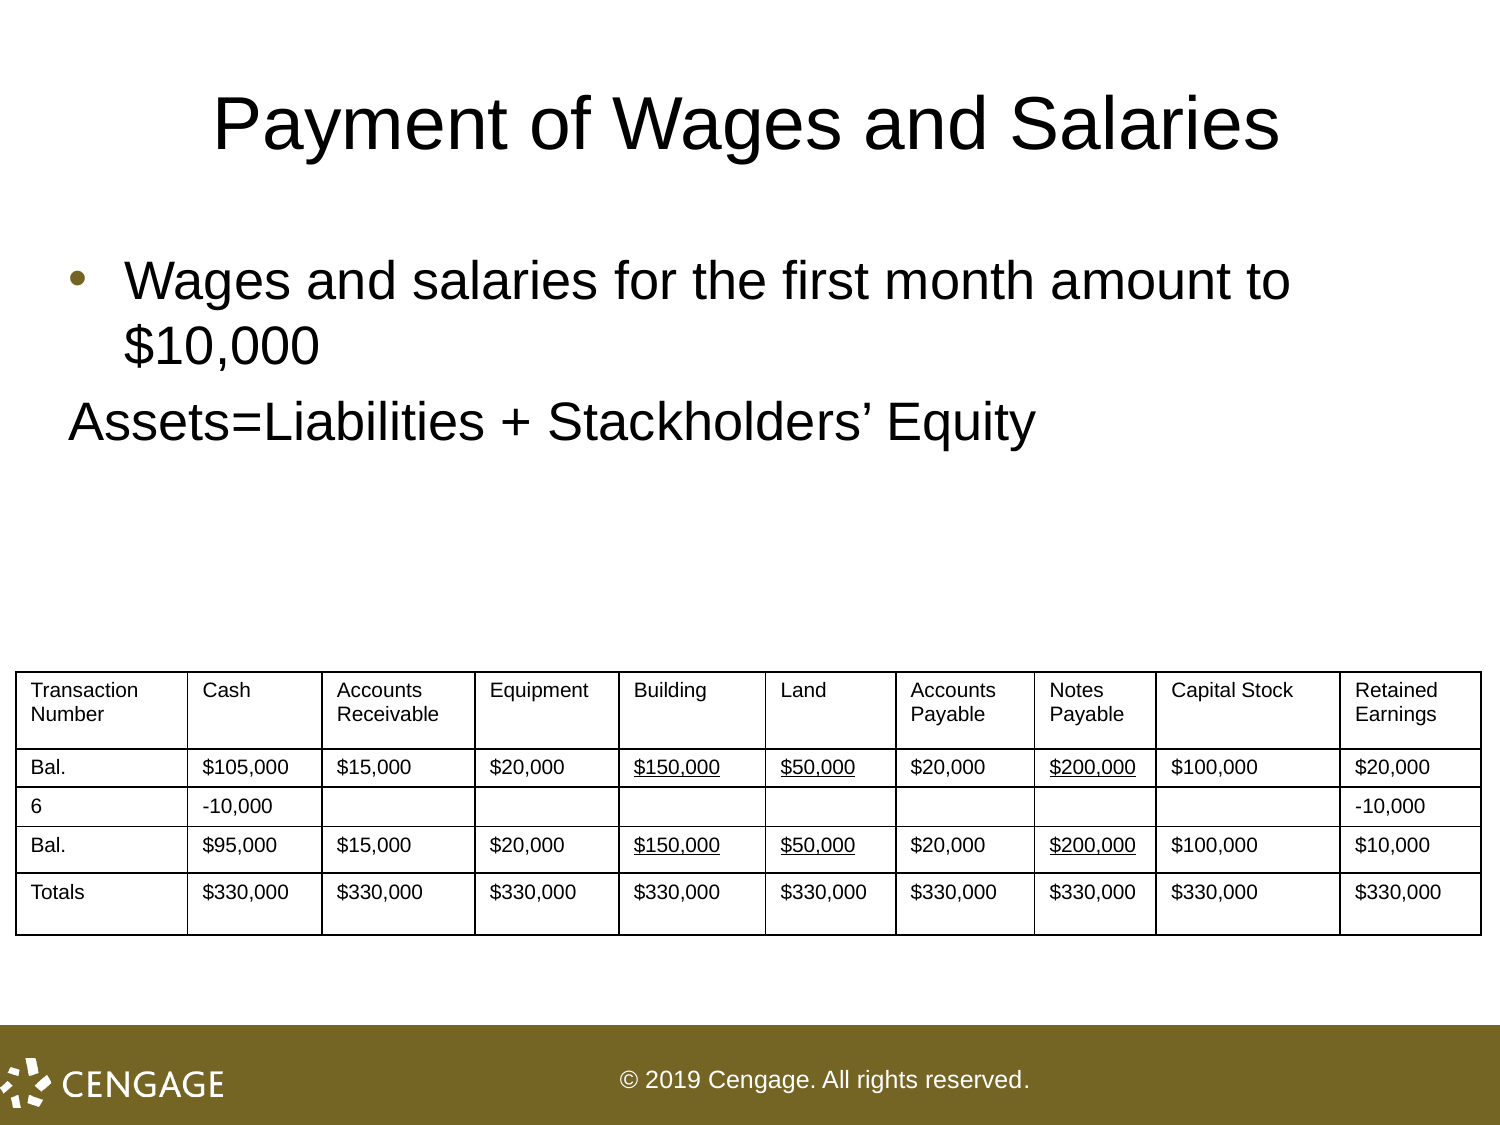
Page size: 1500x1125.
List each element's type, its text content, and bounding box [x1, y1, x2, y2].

title Payment of Wages and Salaries [88, 39, 1406, 200]
table_cell $330,000 [766, 874, 895, 934]
table_header Building [620, 673, 765, 748]
table_cell [1035, 788, 1155, 826]
table_cell 6 [17, 788, 187, 826]
table_cell $330,000 [188, 874, 321, 934]
list Wages and salaries for the first month amount to $10,000 Assets=Liabilities + Stackholders’ Equity [53, 237, 1463, 504]
table_cell $15,000 [323, 750, 474, 786]
table_cell $105,000 [188, 750, 321, 786]
table_cell $100,000 [1157, 827, 1339, 872]
table_cell $150,000 [620, 827, 765, 872]
table_cell $200,000 [1035, 827, 1155, 872]
table_cell -10,000 [188, 788, 321, 826]
table_header Equipment [476, 673, 618, 748]
table_cell $200,000 [1035, 750, 1155, 786]
table_cell $50,000 [766, 827, 895, 872]
table_cell $20,000 [1341, 750, 1480, 786]
table_cell $330,000 [323, 874, 474, 934]
table_cell Bal. [17, 827, 187, 872]
table_header Accounts Receivable [323, 673, 474, 748]
table_header Land [766, 673, 895, 748]
table_header Accounts Payable [897, 673, 1034, 748]
table_header Cash [188, 673, 321, 748]
table_cell $330,000 [1035, 874, 1155, 934]
table_cell Bal. [17, 750, 187, 786]
table_cell $20,000 [476, 827, 618, 872]
table_cell $95,000 [188, 827, 321, 872]
table_cell $10,000 [1341, 827, 1480, 872]
table_cell [766, 788, 895, 826]
table_cell $330,000 [897, 874, 1034, 934]
table_header Retained Earnings [1341, 673, 1480, 748]
table_cell $20,000 [897, 750, 1034, 786]
table_cell $50,000 [766, 750, 895, 786]
table_cell [323, 788, 474, 826]
table_header Transaction Number [17, 673, 187, 748]
table_cell $330,000 [476, 874, 618, 934]
table_cell $330,000 [620, 874, 765, 934]
table_cell $20,000 [476, 750, 618, 786]
table_header Capital Stock [1157, 673, 1339, 748]
picture [0, 1058, 223, 1108]
table_cell $330,000 [1157, 874, 1339, 934]
table_cell -10,000 [1341, 788, 1480, 826]
table_header Notes Payable [1035, 673, 1155, 748]
table_cell $15,000 [323, 827, 474, 872]
table_cell $100,000 [1157, 750, 1339, 786]
table_cell [1157, 788, 1339, 826]
table_cell Totals [17, 874, 187, 934]
table_cell [897, 788, 1034, 826]
table_cell $330,000 [1341, 874, 1480, 934]
table_cell $150,000 [620, 750, 765, 786]
table_cell [620, 788, 765, 826]
table_cell $20,000 [897, 827, 1034, 872]
table_cell [476, 788, 618, 826]
